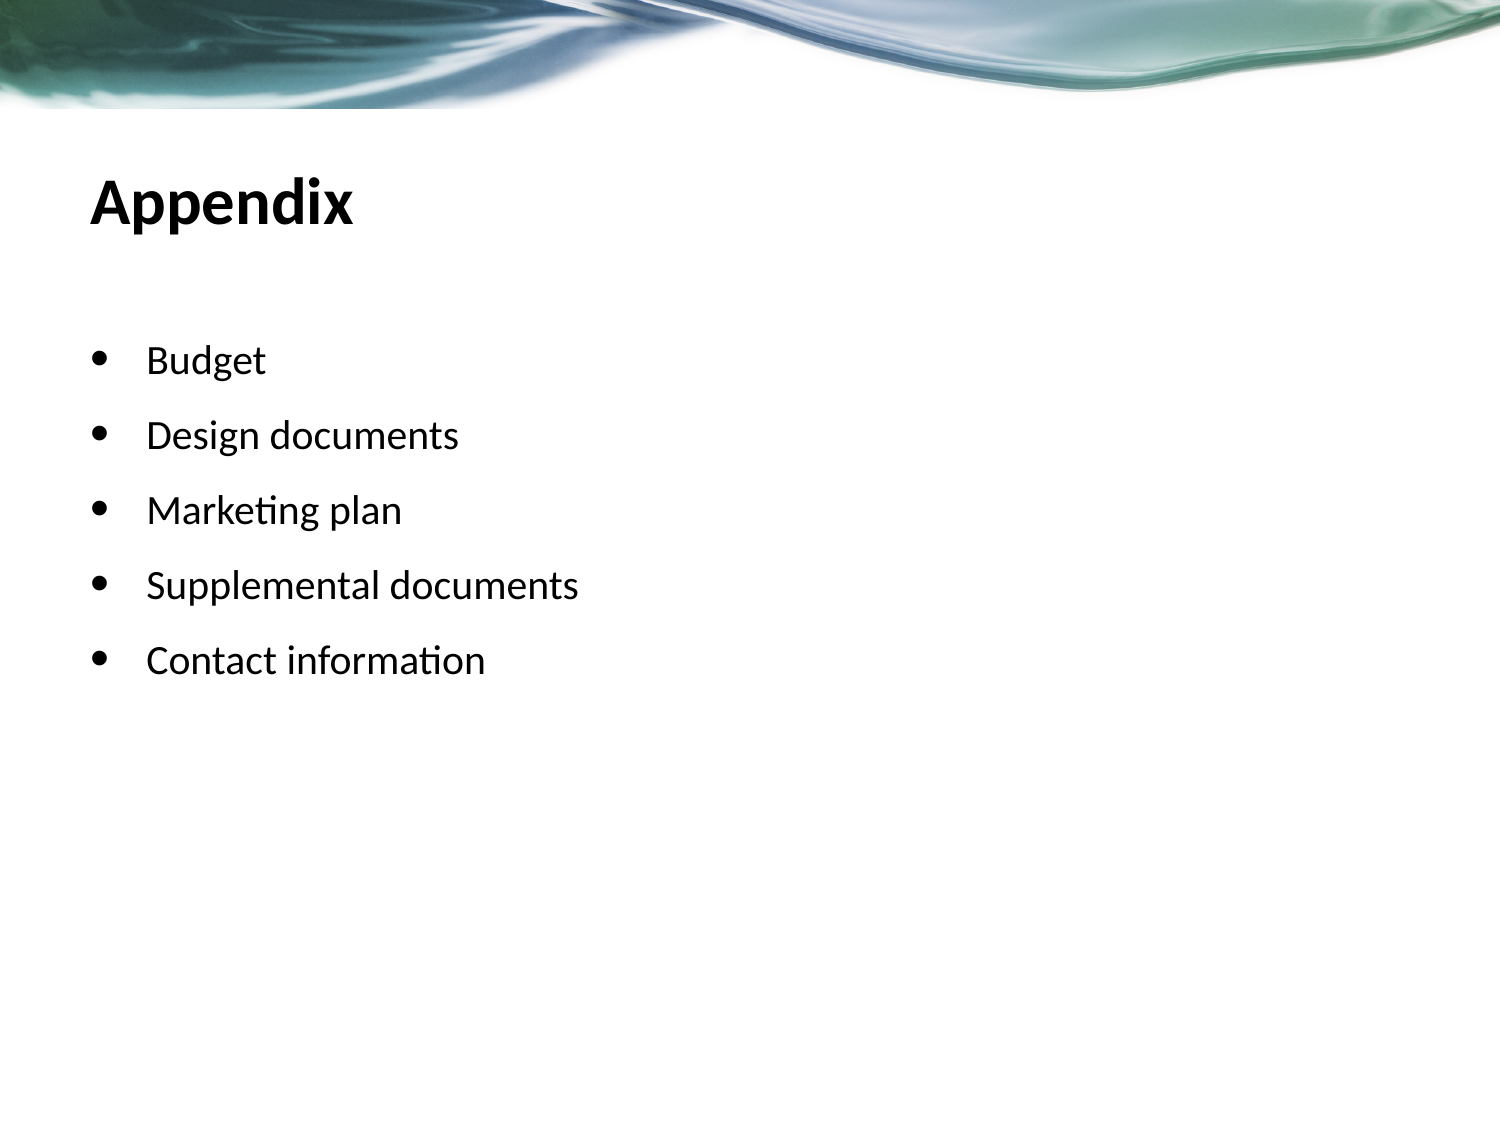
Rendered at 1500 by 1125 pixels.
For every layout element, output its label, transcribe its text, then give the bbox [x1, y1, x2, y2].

title Appendix [75, 149, 1425, 299]
list Budget Design documents Marketing plan Supplemental documents Contact information [75, 299, 1425, 1005]
picture [0, 0, 1500, 109]
